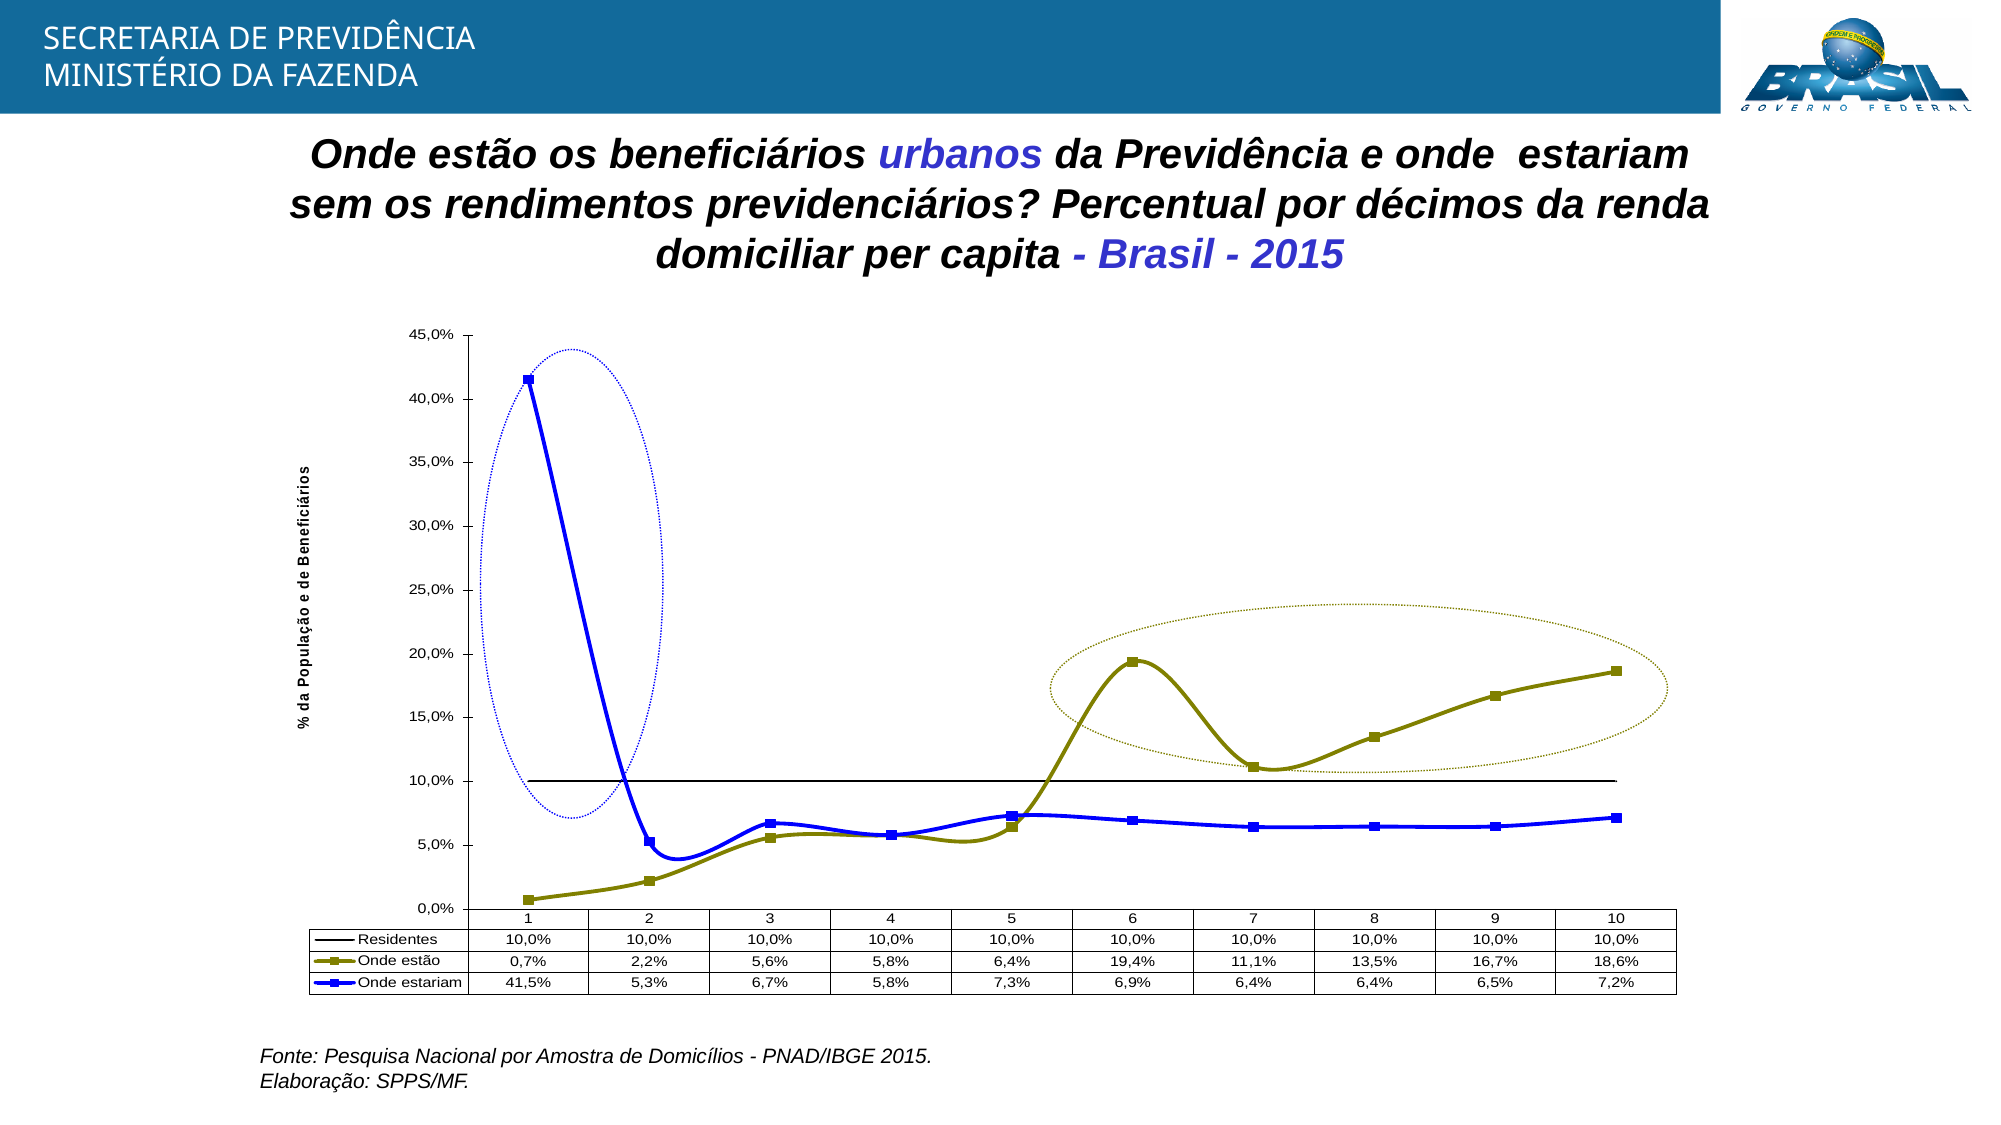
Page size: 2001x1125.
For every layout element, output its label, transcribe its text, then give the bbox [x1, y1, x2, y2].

picture [249, 290, 1715, 1024]
text_box Fonte: Pesquisa Nacional por Amostra de Domicílios - PNAD/IBGE 2015. Elaboração: SPPS/MF. [245, 1034, 1746, 1100]
text_box Onde estão os beneficiários urbanos da Previdência e onde estariam sem os rendimentos previdenciários? Percentual por décimos da renda domiciliar per capita - Brasil - 2015 [249, 137, 1750, 268]
picture [1741, 18, 1972, 111]
